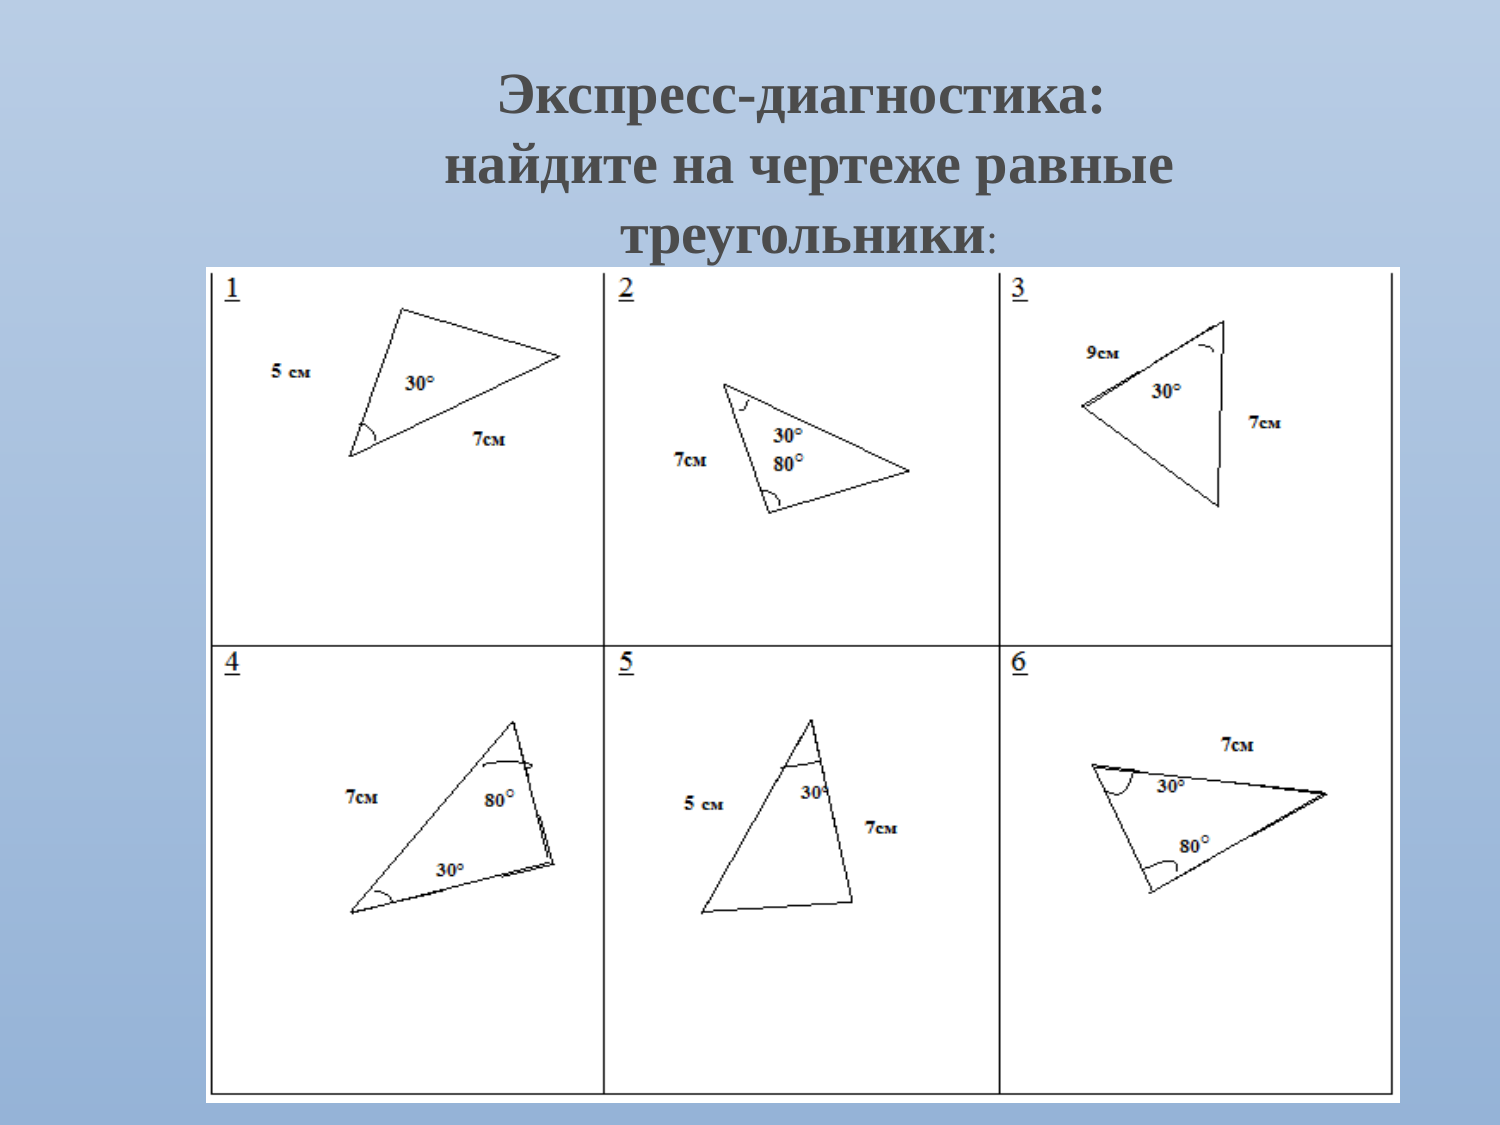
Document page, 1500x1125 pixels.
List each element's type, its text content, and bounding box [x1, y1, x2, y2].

text_box Экспресс-диагностика: найдите на чертеже равные треугольники: [242, 47, 1376, 265]
picture [206, 266, 1400, 1103]
